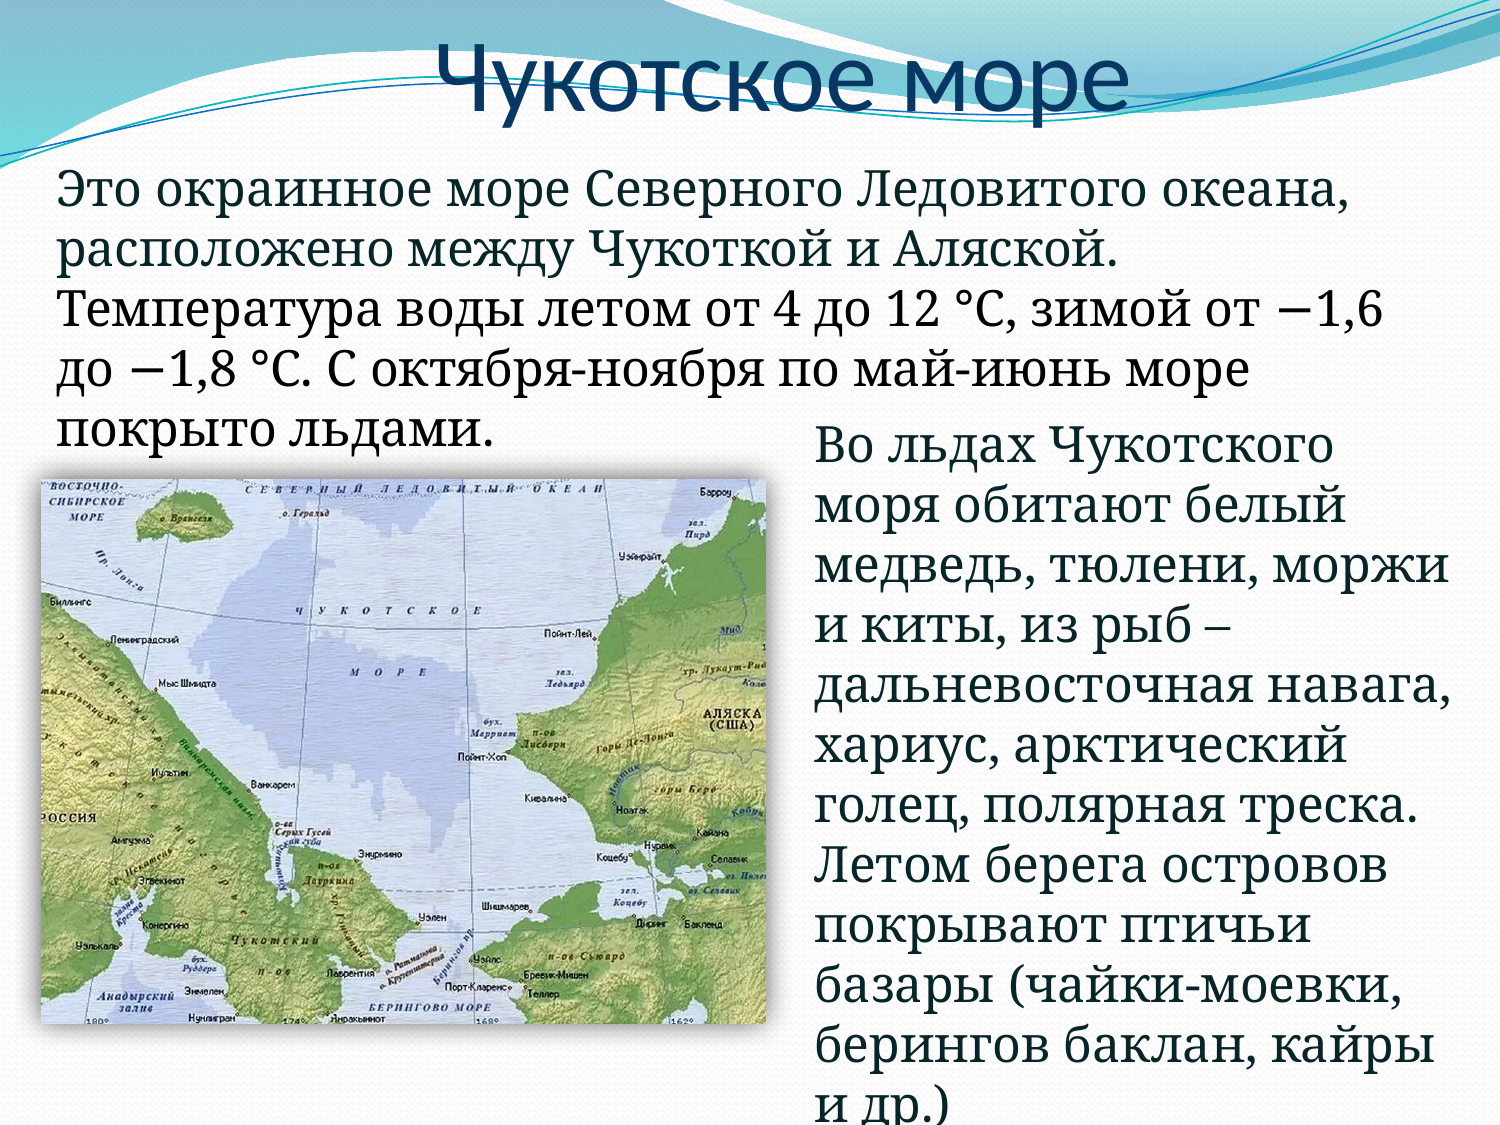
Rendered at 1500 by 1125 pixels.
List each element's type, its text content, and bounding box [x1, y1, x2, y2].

picture [40, 479, 766, 1024]
text_box Чукотское море [419, 0, 1187, 148]
text_box Во льдах Чукотского моря обитают белый медведь, тюлени, моржи и киты, из рыб – дальневосточная навага, хариус, арктический голец, полярная треска. Летом берега островов покрывают птичьи базары (чайки-моевки, берингов баклан, кайры и др.) [799, 405, 1478, 1125]
text_box Это окраинное море Северного Ледовитого океана, расположено между Чукоткой и Аляской. Температура воды летом от 4 до 12 °C, зимой от −1,6 до −1,8 °C. С октября-ноября по май-июнь море покрыто льдами. [41, 148, 1436, 464]
